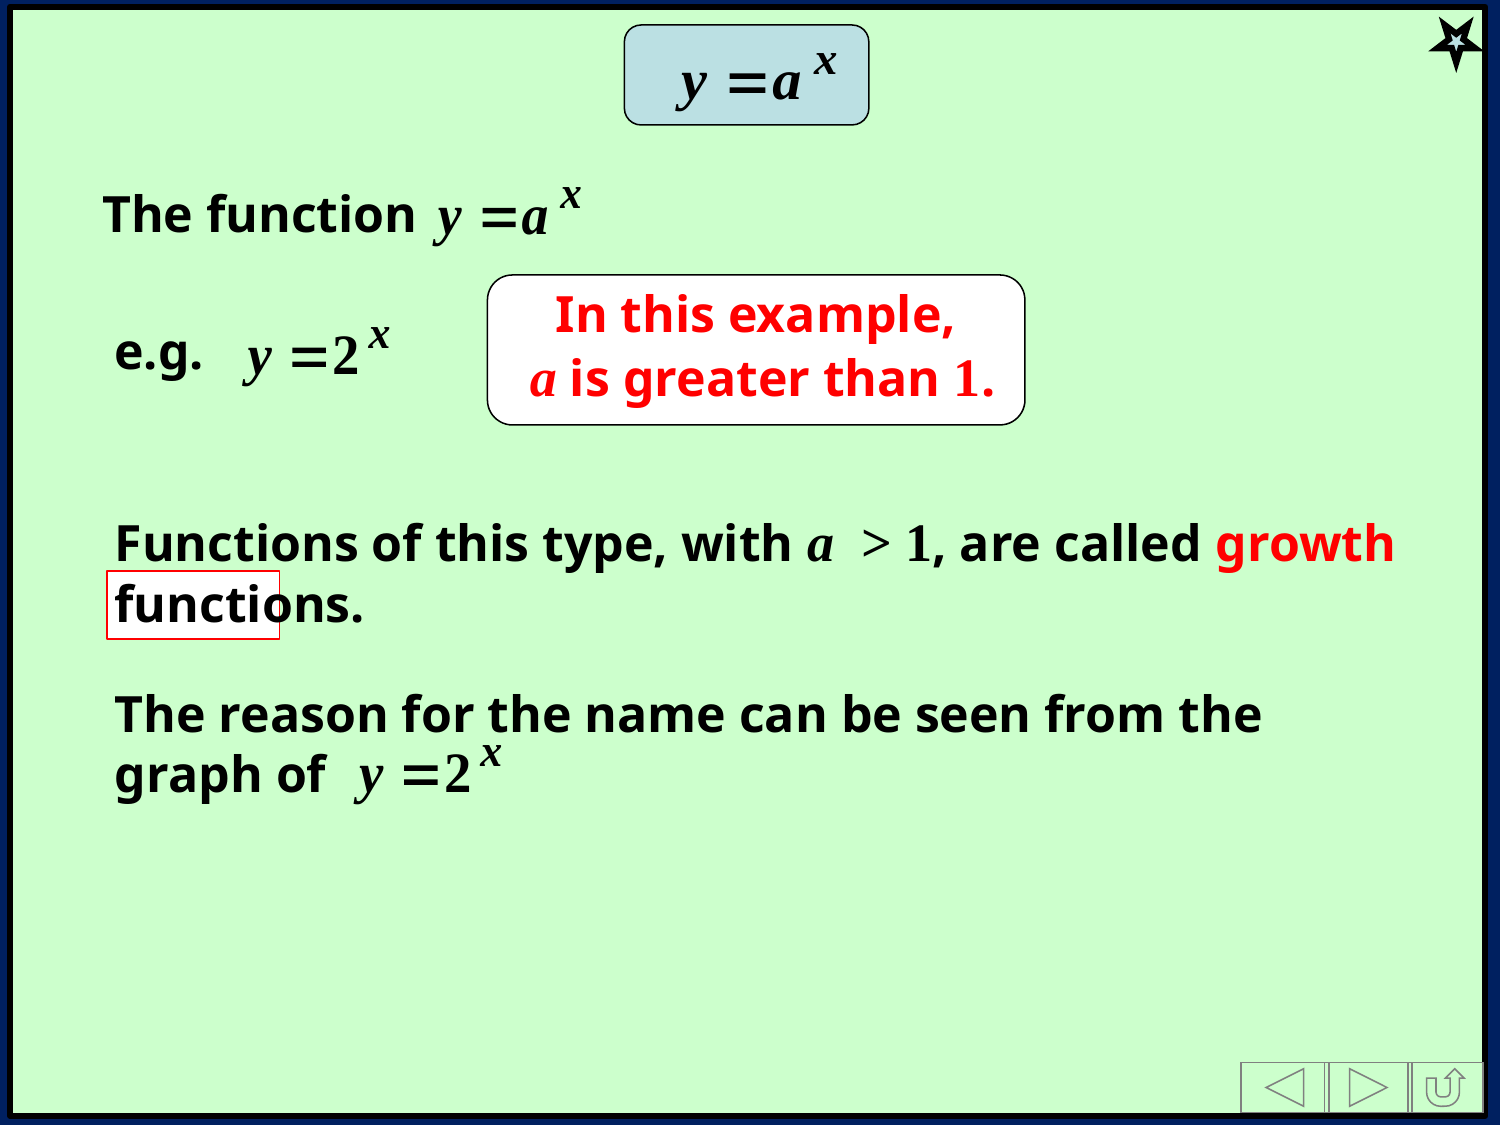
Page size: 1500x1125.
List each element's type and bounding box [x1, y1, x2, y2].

text_box [487, 274, 1026, 426]
text_box [1437, 24, 1475, 63]
text_box [99, 499, 1413, 641]
text_box [99, 299, 398, 399]
text_box [99, 674, 1413, 817]
text_box [87, 159, 594, 259]
